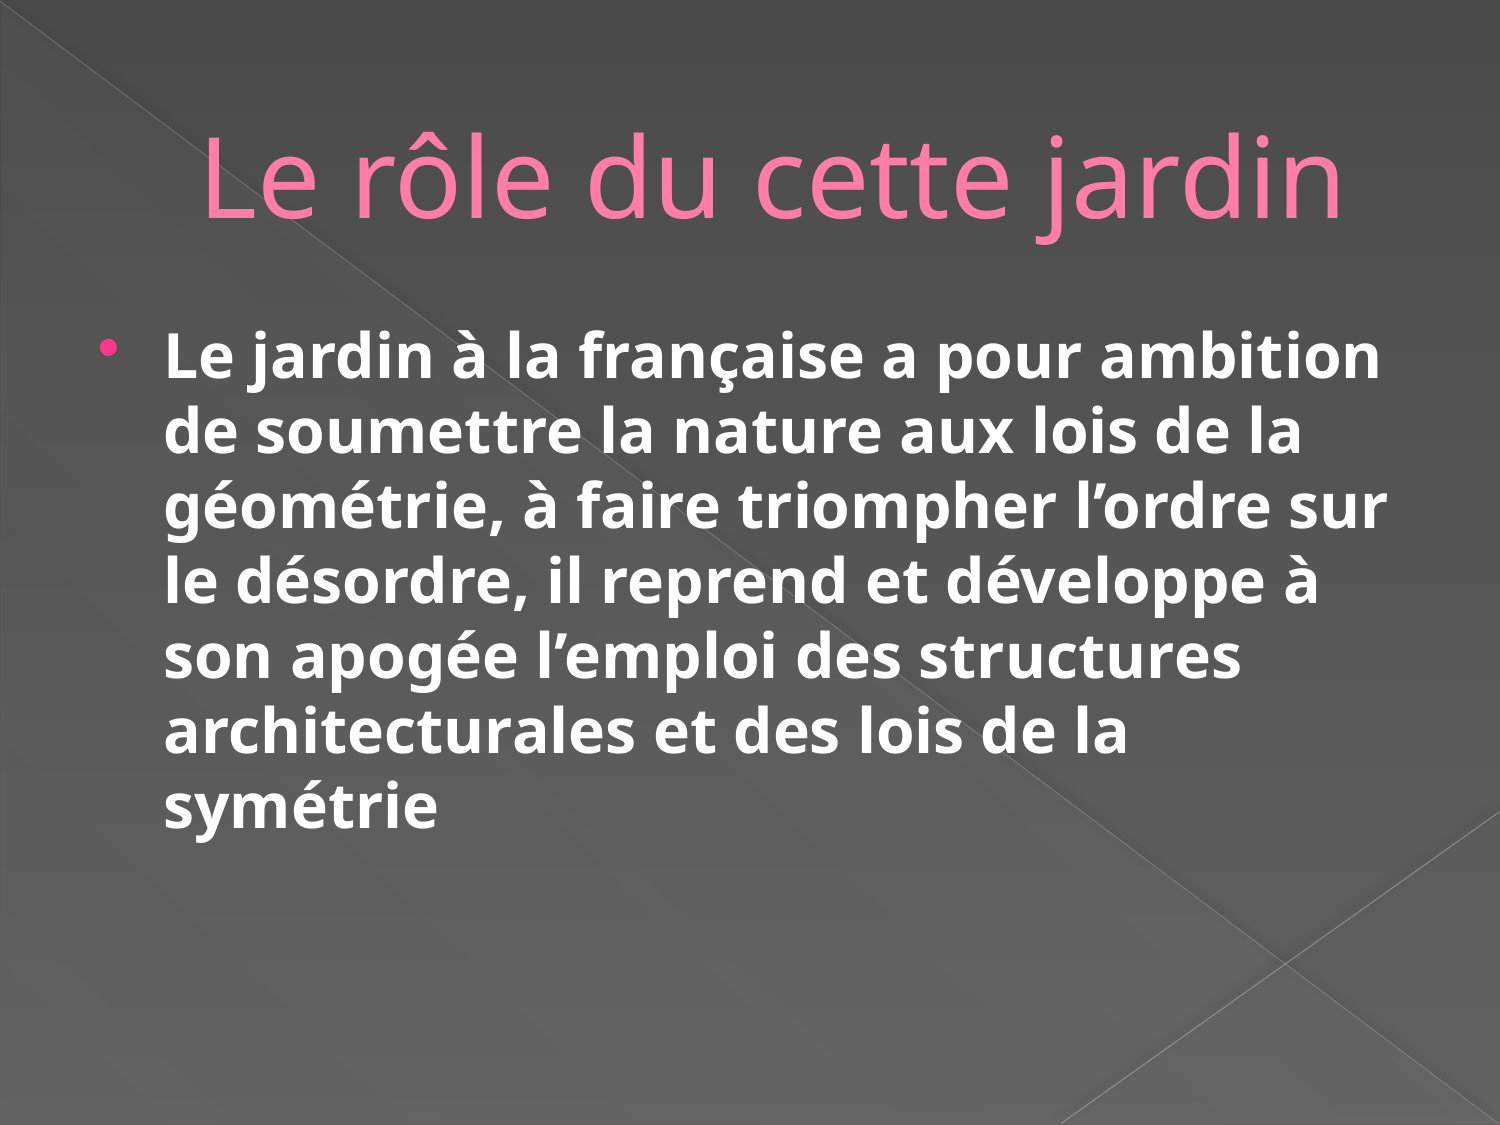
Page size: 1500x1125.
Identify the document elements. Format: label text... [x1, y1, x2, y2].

list Le jardin à la française a pour ambition de soumettre la nature aux lois de la géométrie, à faire triompher l’ordre sur le désordre, il reprend et développe à son apogée l’emploi des structures architecturales et des lois de la symétrie [75, 308, 1425, 1059]
title Le rôle du cette jardin [58, 58, 1409, 289]
